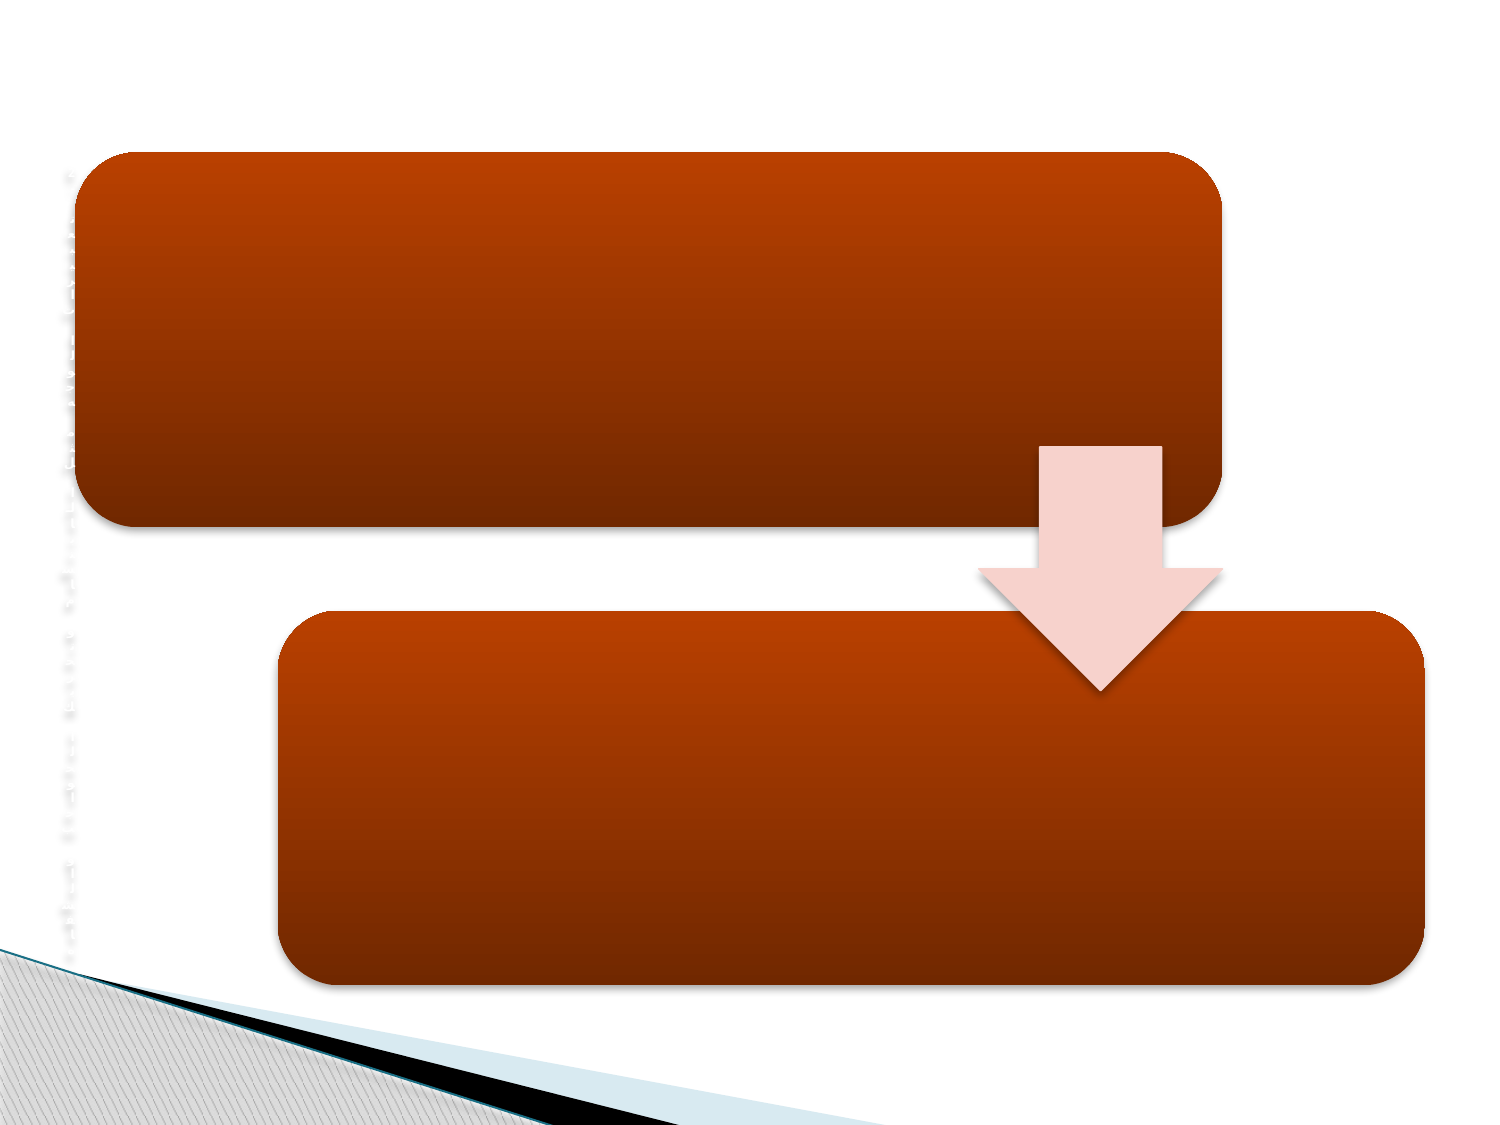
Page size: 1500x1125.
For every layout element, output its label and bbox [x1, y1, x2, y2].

list [74, 152, 1426, 986]
